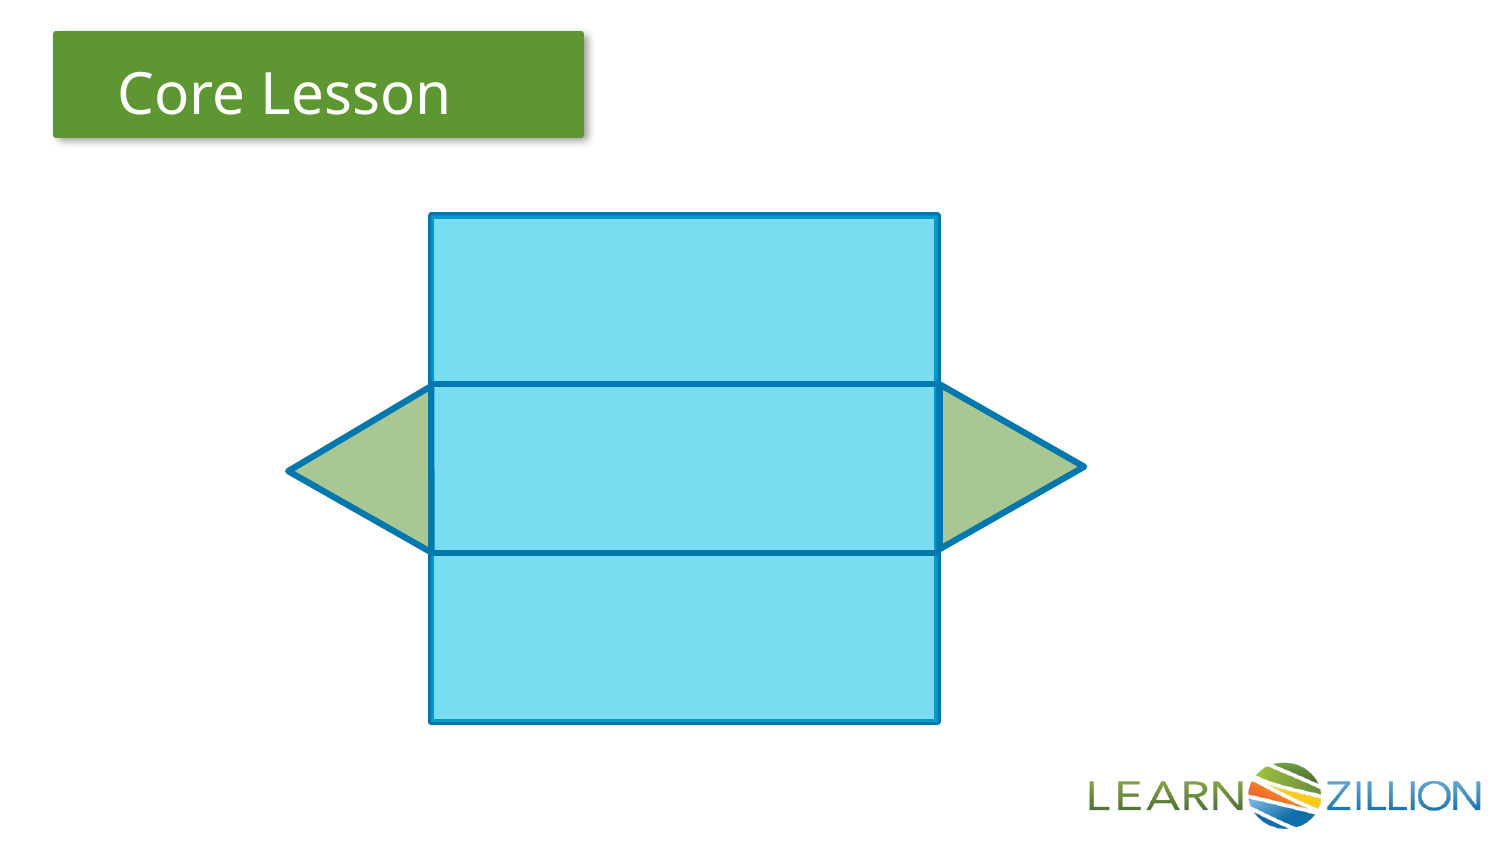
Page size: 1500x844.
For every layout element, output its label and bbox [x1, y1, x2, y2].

text_box [312, 215, 1085, 723]
picture [1087, 759, 1482, 831]
